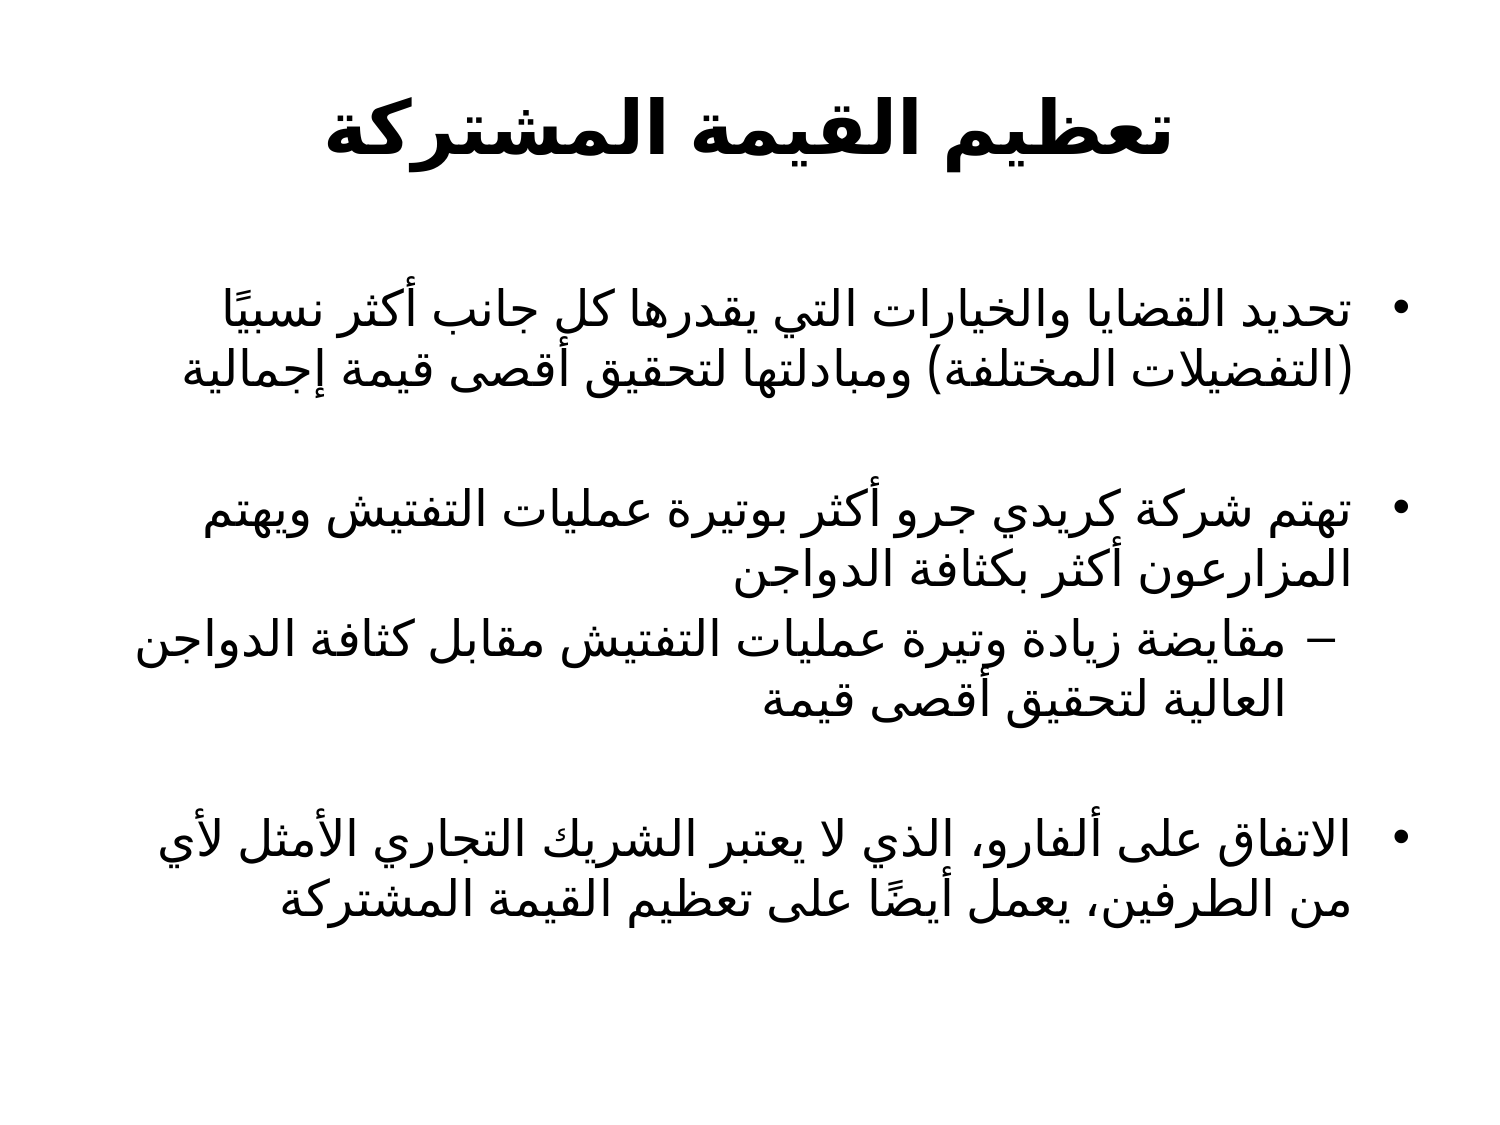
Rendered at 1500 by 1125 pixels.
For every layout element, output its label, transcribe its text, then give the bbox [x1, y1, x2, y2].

title تعظيم القيمة المشتركة [75, 30, 1425, 219]
list تحديد القضايا والخيارات التي يقدرها كل جانب أكثر نسبيًا (التفضيلات المختلفة) ومبادلتها لتحقيق أقصى قيمة إجمالية تهتم شركة كريدي جرو أكثر بوتيرة عمليات التفتيش ويهتم المزارعون أكثر بكثافة الدواجن مقايضة زيادة وتيرة عمليات التفتيش مقابل كثافة الدواجن العالية لتحقيق أقصى قيمة الاتفاق على ألفارو، الذي لا يعتبر الشريك التجاري الأمثل لأي من الطرفين، يعمل أيضًا على تعظيم القيمة المشتركة [75, 268, 1425, 1012]
